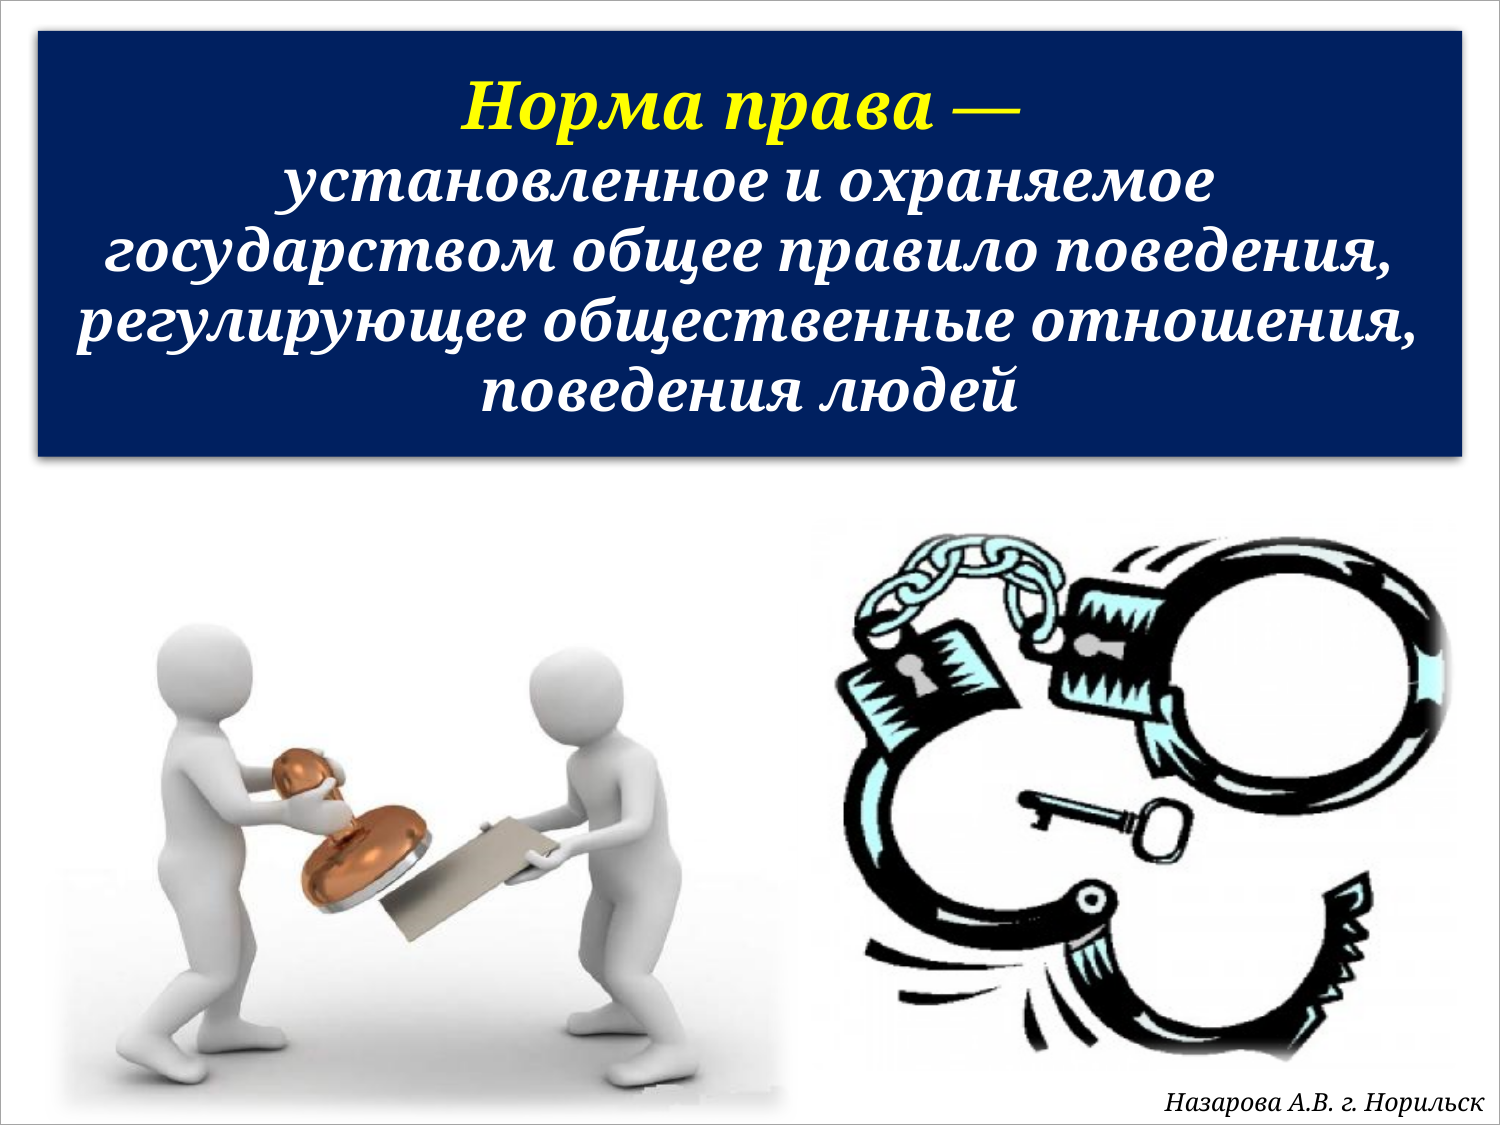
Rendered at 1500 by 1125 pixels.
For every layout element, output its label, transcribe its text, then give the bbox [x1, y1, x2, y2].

picture [811, 518, 1457, 1071]
text_box [0, 0, 1500, 1125]
picture [44, 575, 797, 1125]
title Норма права — установленное и охраняемое государством общее правило поведения, регулирующее общественные отношения, поведения людей [37, 30, 1463, 457]
text_box Назарова А.В. г. Норильск [1083, 1079, 1500, 1125]
